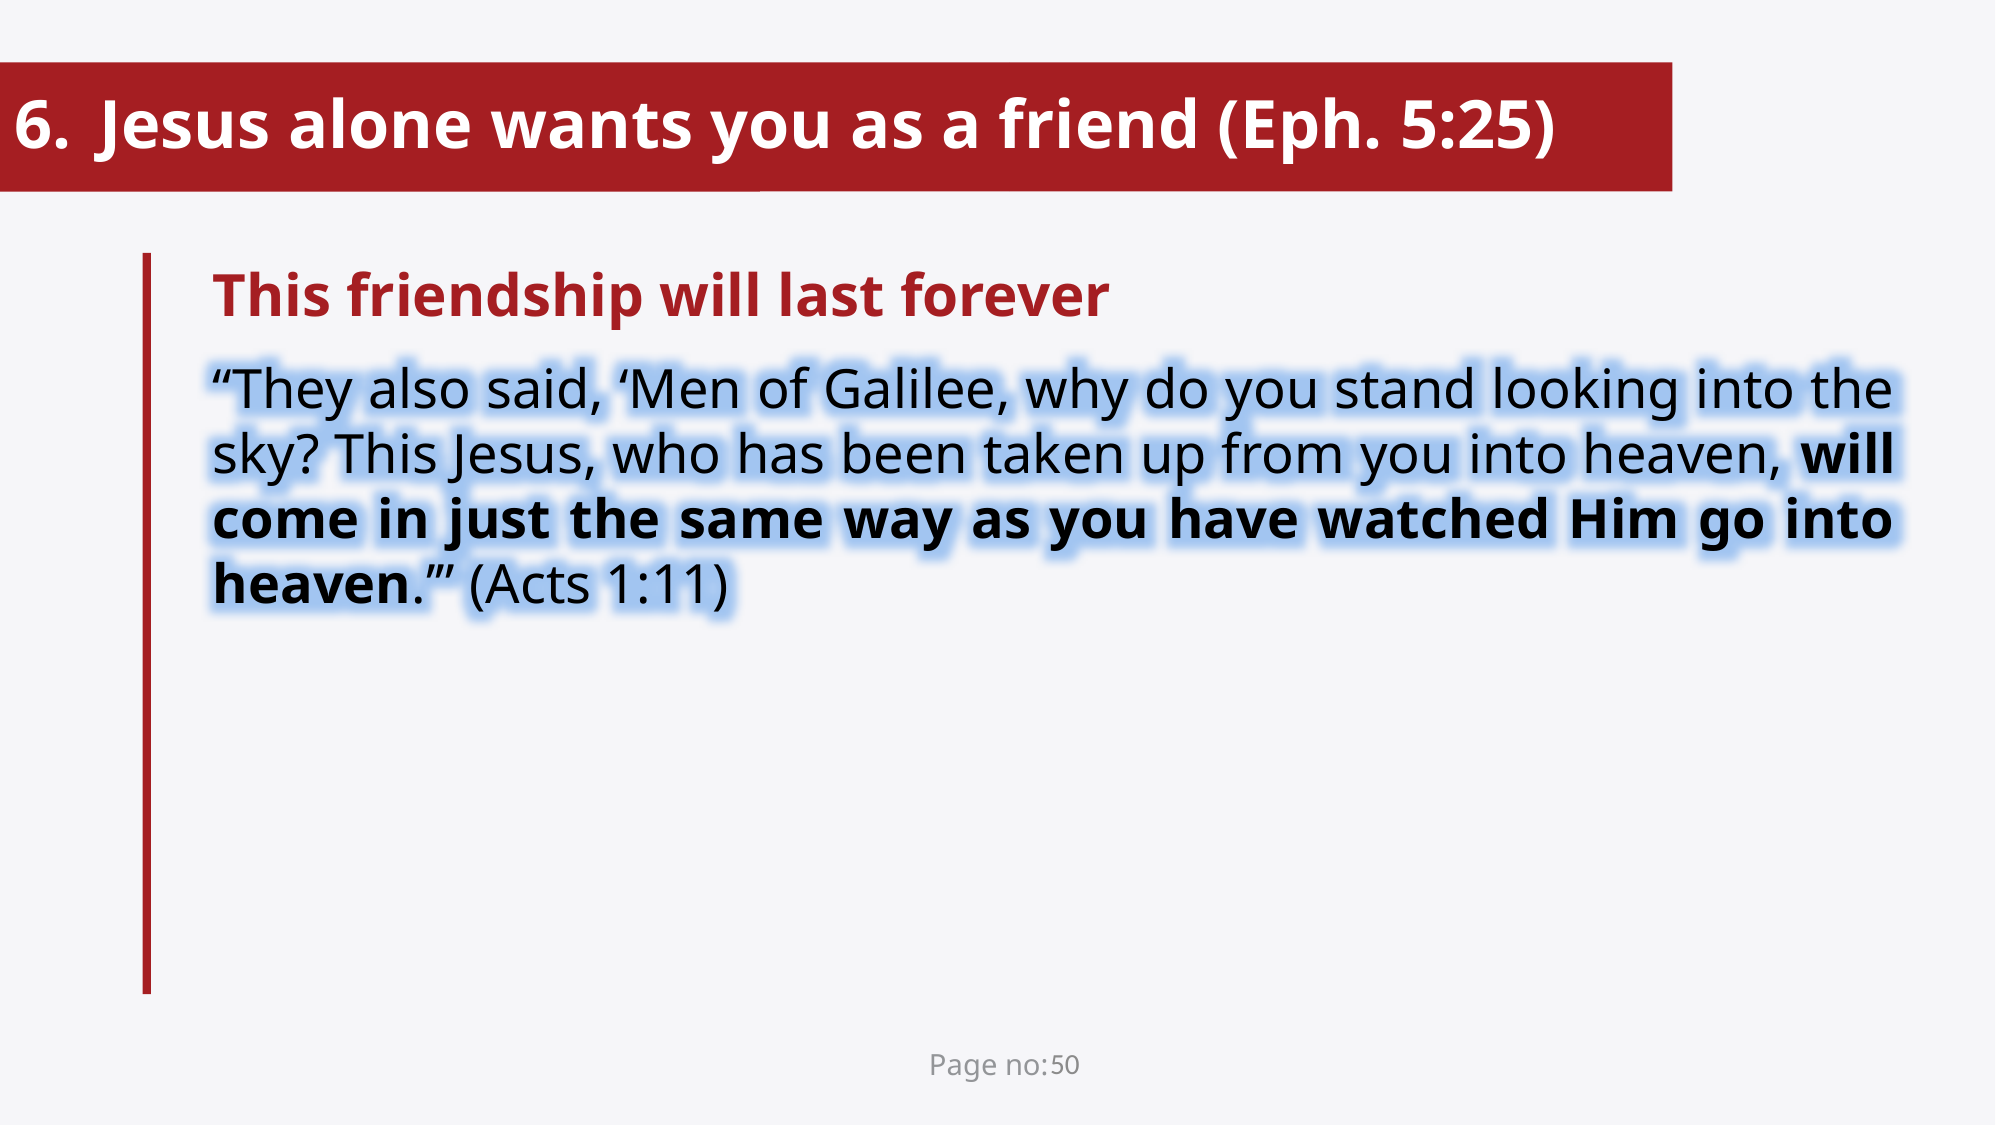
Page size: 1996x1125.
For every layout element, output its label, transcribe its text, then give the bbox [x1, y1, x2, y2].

text_box “They also said, ‘Men of Galilee, why do you stand looking into the sky? This Jesus, who has been taken up from you into heaven, will come in just the same way as you have watched Him go into heaven.’” (Acts 1:11) [198, 347, 1911, 622]
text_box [0, 62, 1711, 192]
text_box This friendship will last forever [197, 250, 1960, 336]
